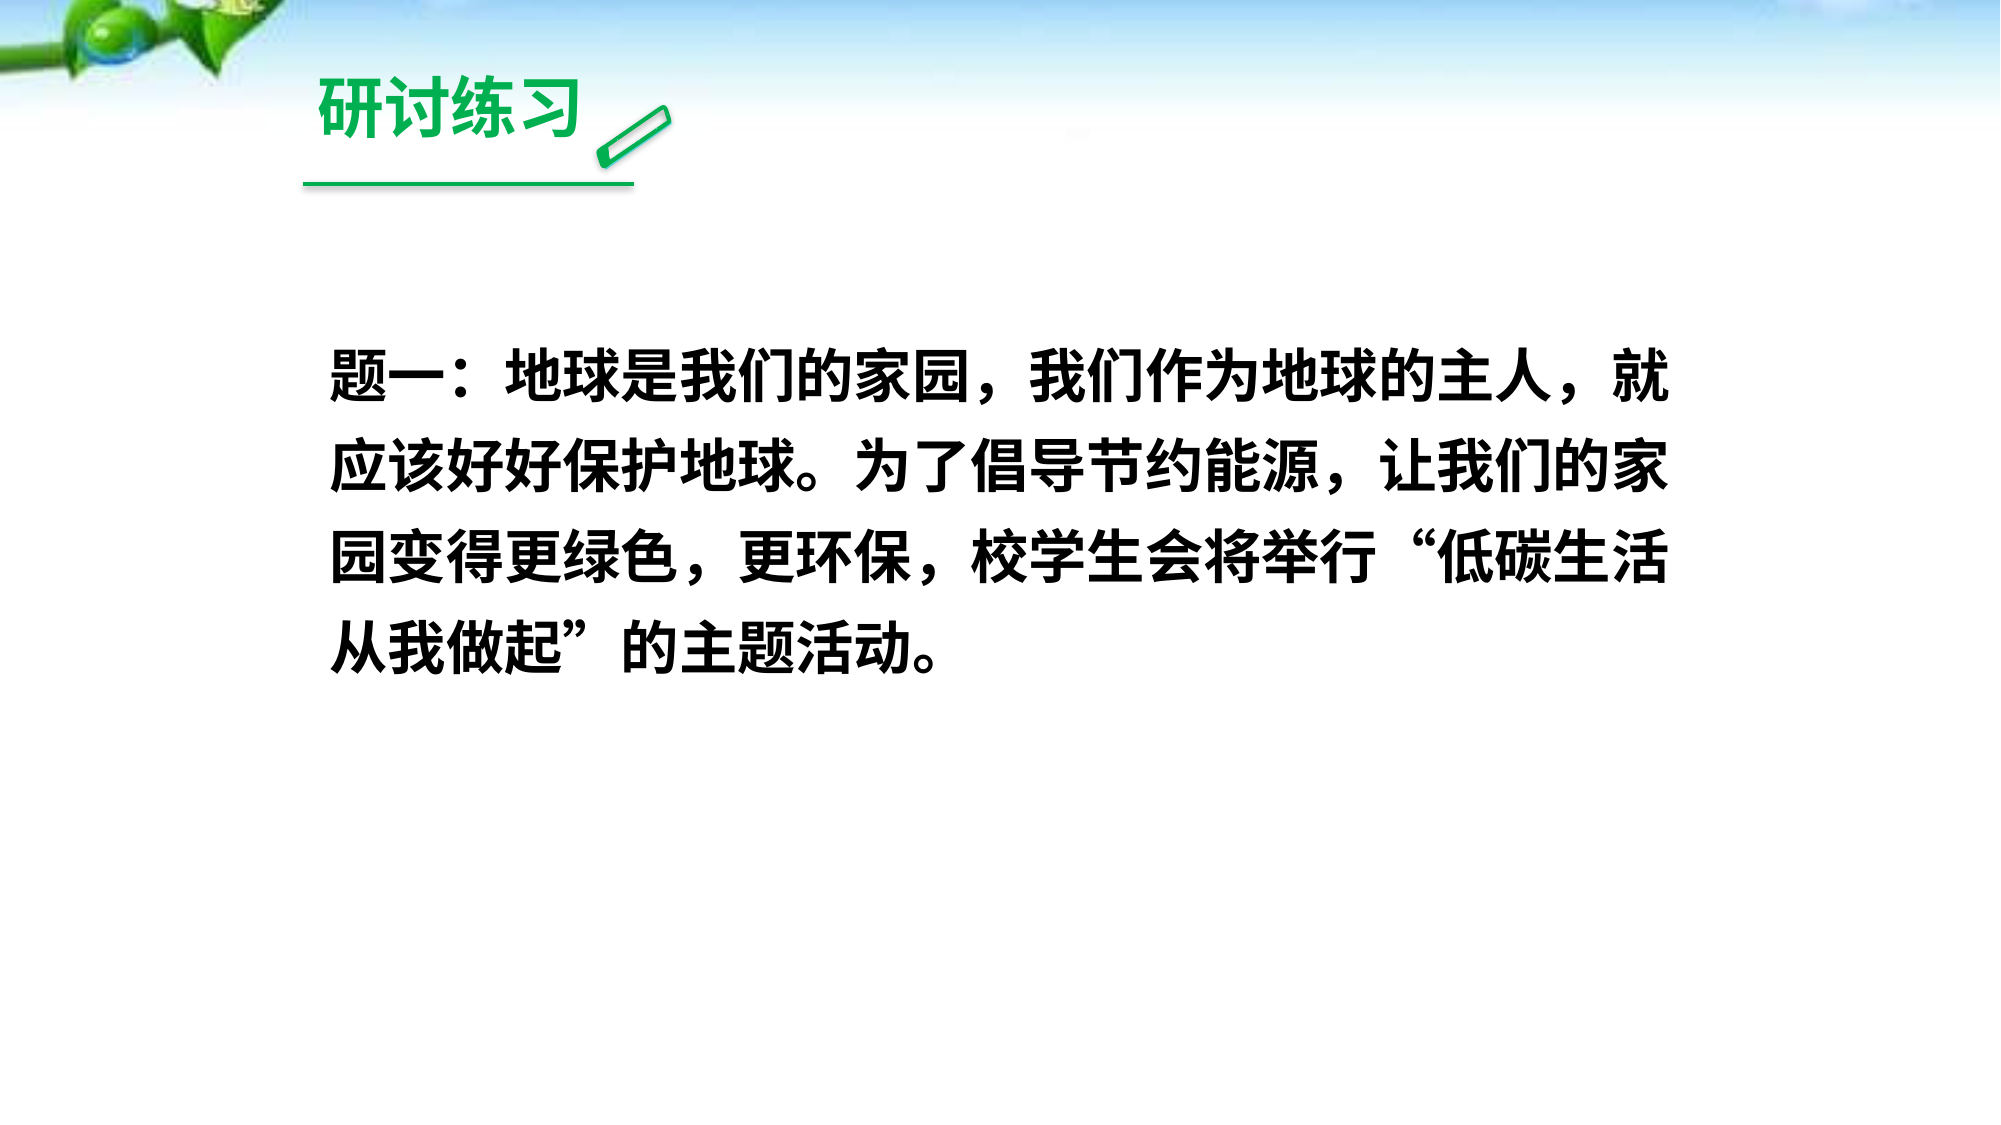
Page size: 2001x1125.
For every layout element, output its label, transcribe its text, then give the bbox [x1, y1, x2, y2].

picture [0, 0, 2001, 1125]
text_box 题一：地球是我们的家园，我们作为地球的主人，就应该好好保护地球。为了倡导节约能源，让我们的家园变得更绿色，更环保，校学生会将举行“低碳生活从我做起”的主题活动。 [314, 310, 1697, 689]
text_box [302, 58, 673, 185]
